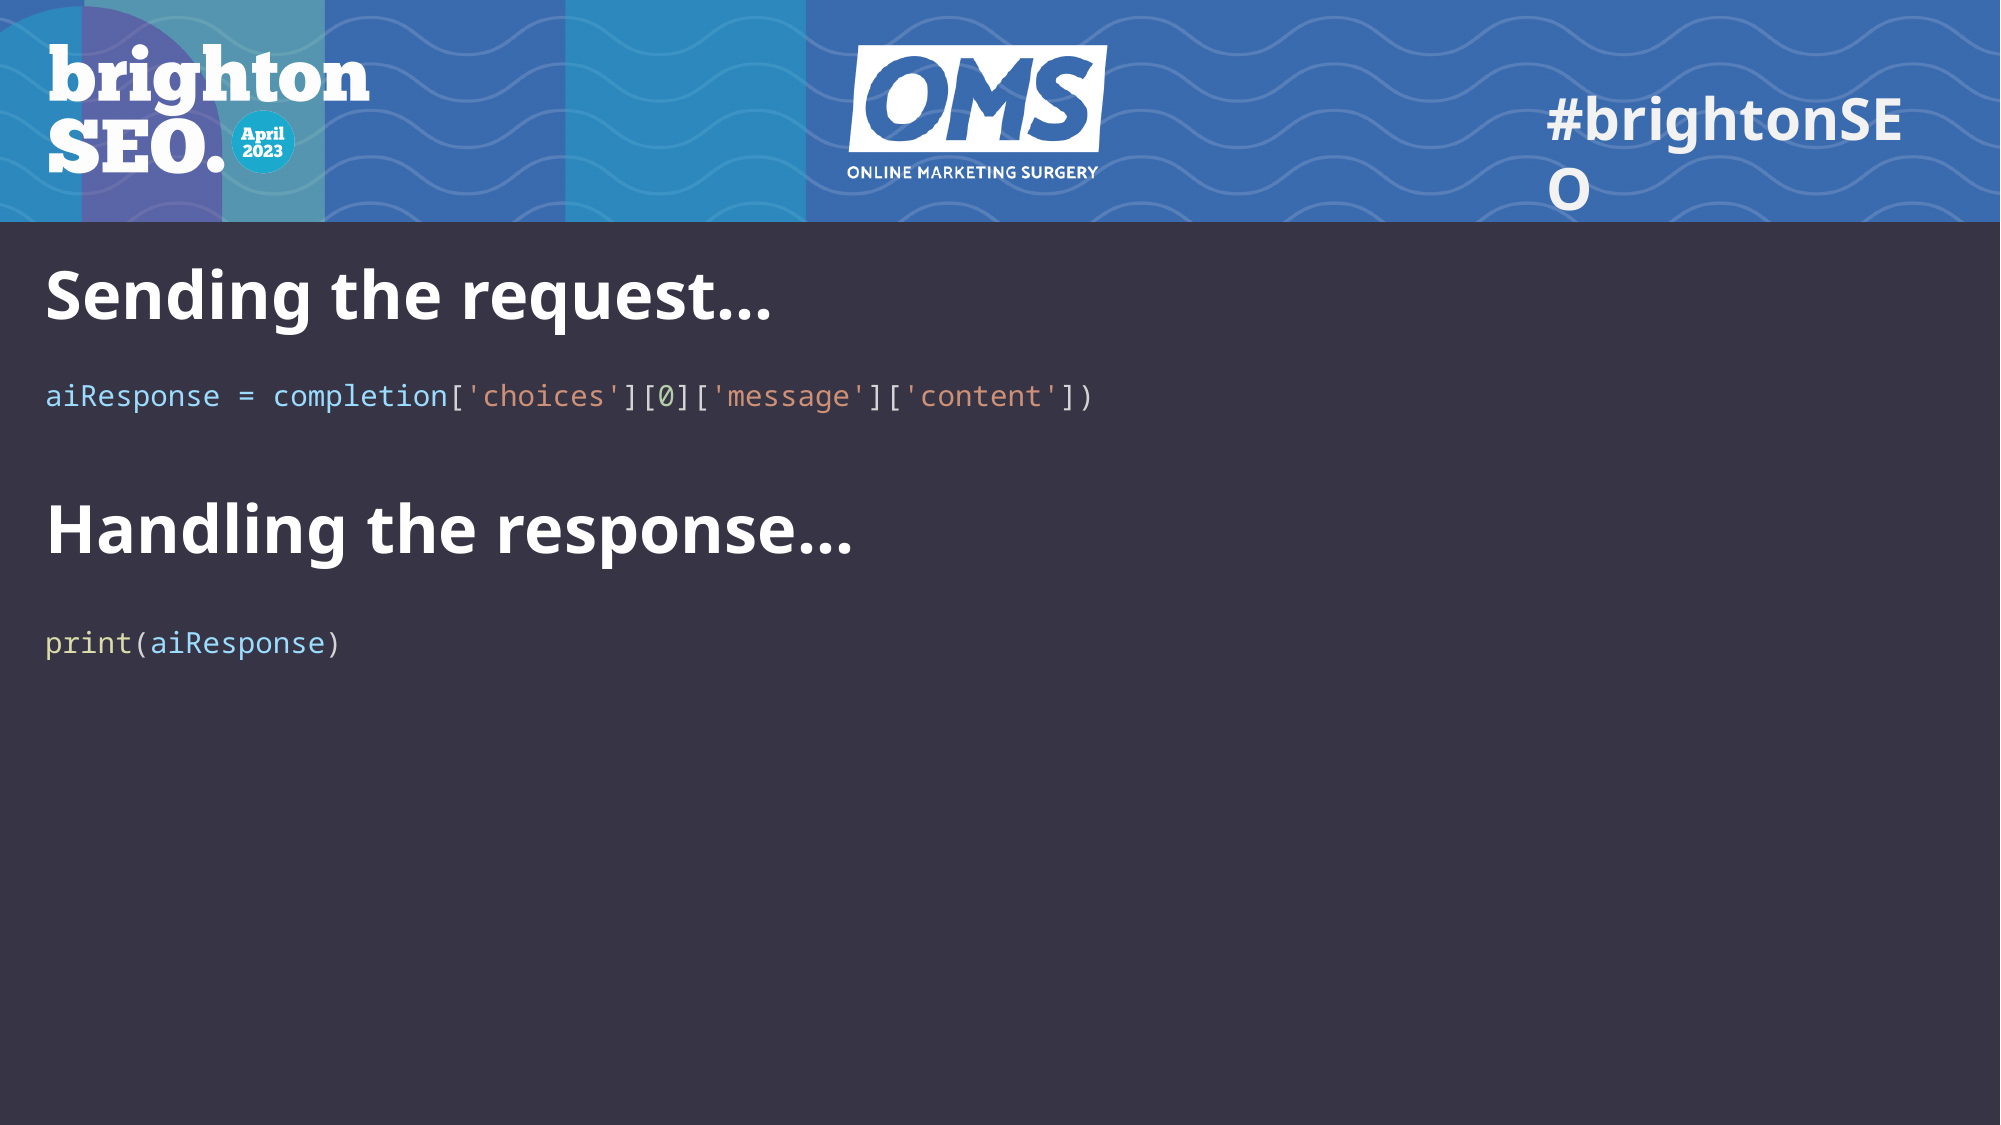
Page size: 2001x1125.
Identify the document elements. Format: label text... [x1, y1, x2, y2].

text_box Handling the response… [30, 442, 1931, 611]
text_box aiResponse = completion['choices'][0]['message']['content']) [30, 377, 1806, 420]
text_box Sending the request… [30, 222, 1938, 377]
text_box print(aiResponse) [30, 616, 1806, 667]
picture [0, 0, 2000, 222]
text_box #brightonSEO [1531, 222, 1952, 230]
